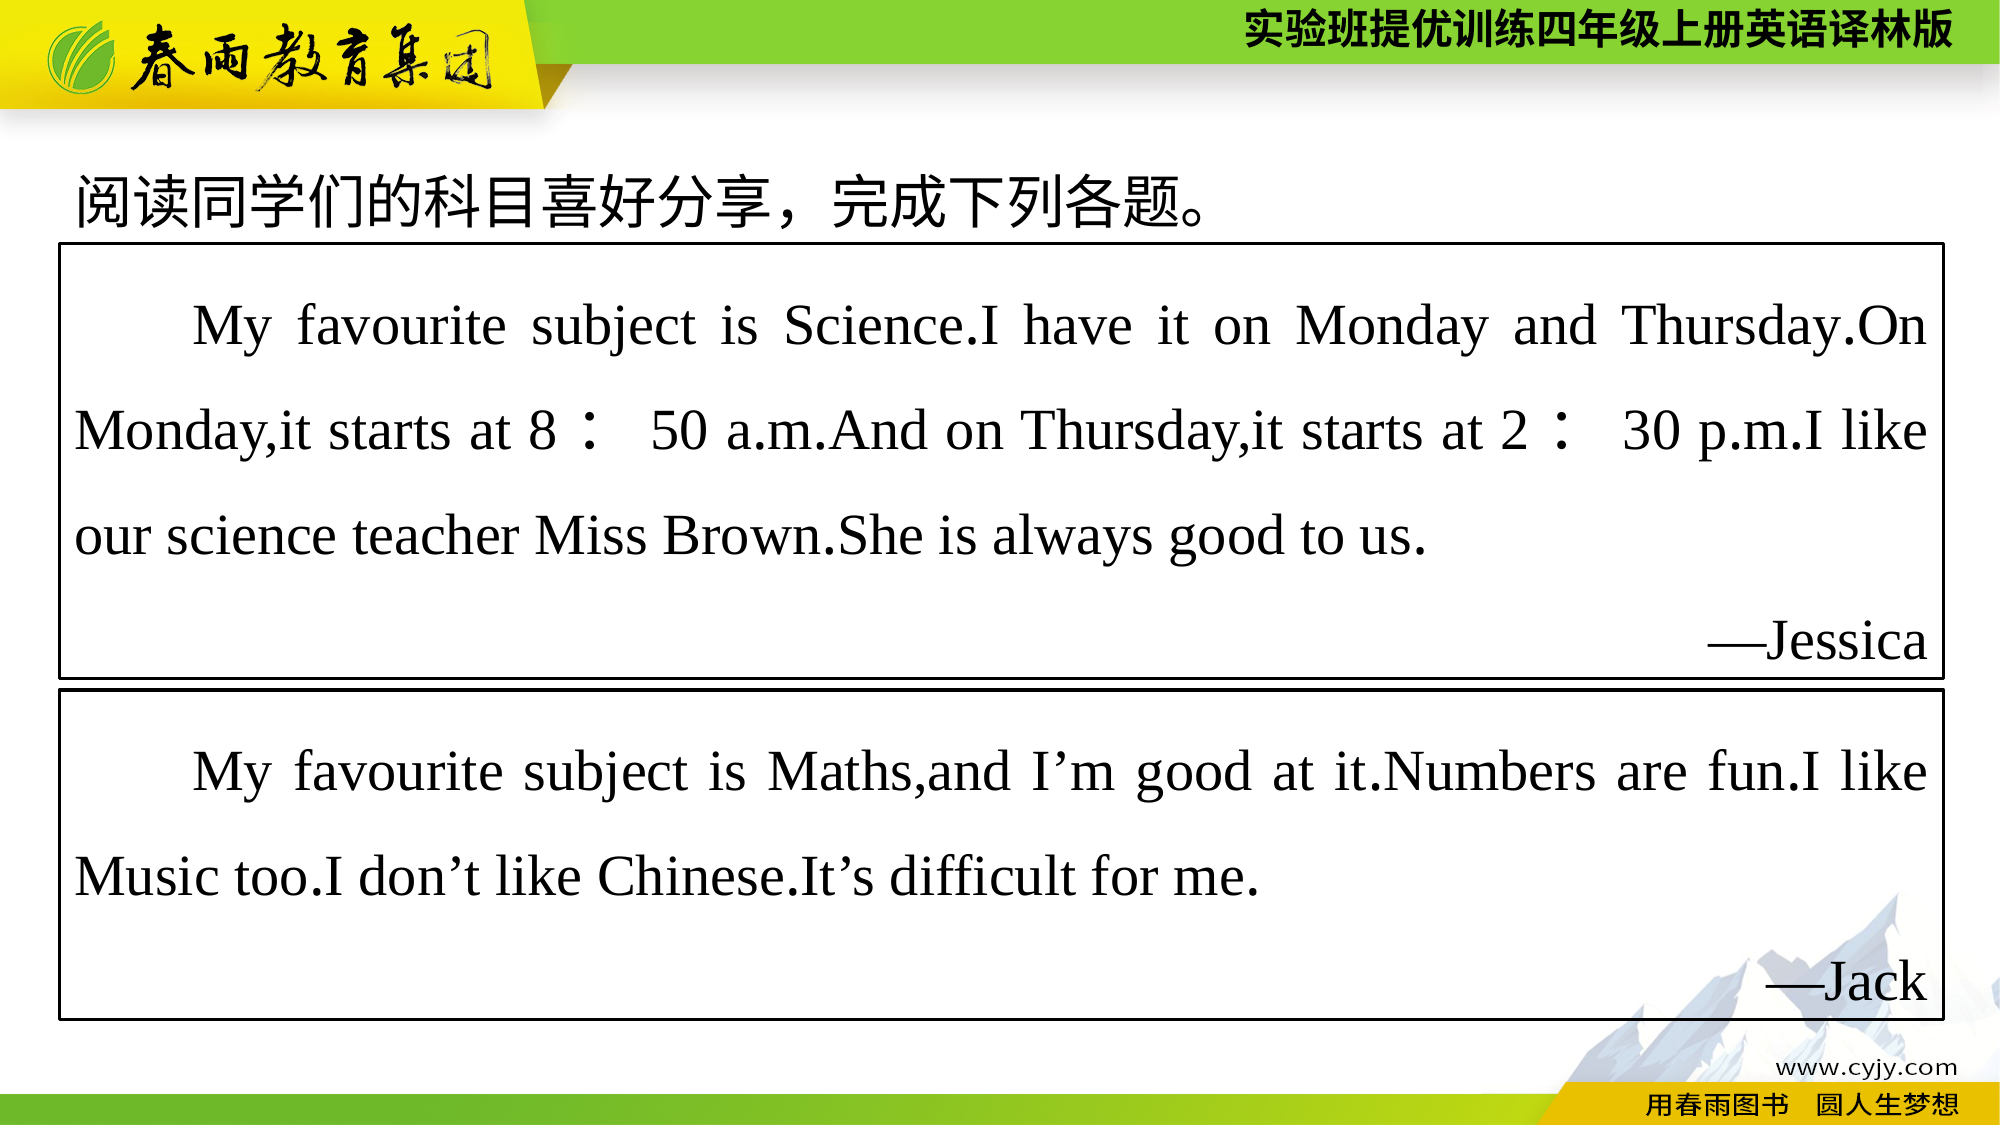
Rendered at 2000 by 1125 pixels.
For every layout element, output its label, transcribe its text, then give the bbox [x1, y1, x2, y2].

picture [0, 0, 2000, 1125]
list 阅读同学们的科目喜好分享，完成下列各题。 [59, 122, 1944, 231]
text_box My favourite subject is Maths,and I’m good at it.Numbers are fun.I like Music too.I don’t like Chinese.It’s difficult for me. —Jack [59, 689, 1944, 1020]
text_box My favourite subject is Science.I have it on Monday and Thursday.On Monday,it starts at 8：50 a.m.And on Thursday,it starts at 2：30 p.m.I like our science teacher Miss Brown.She is always good to us. —Jessica [59, 243, 1944, 679]
